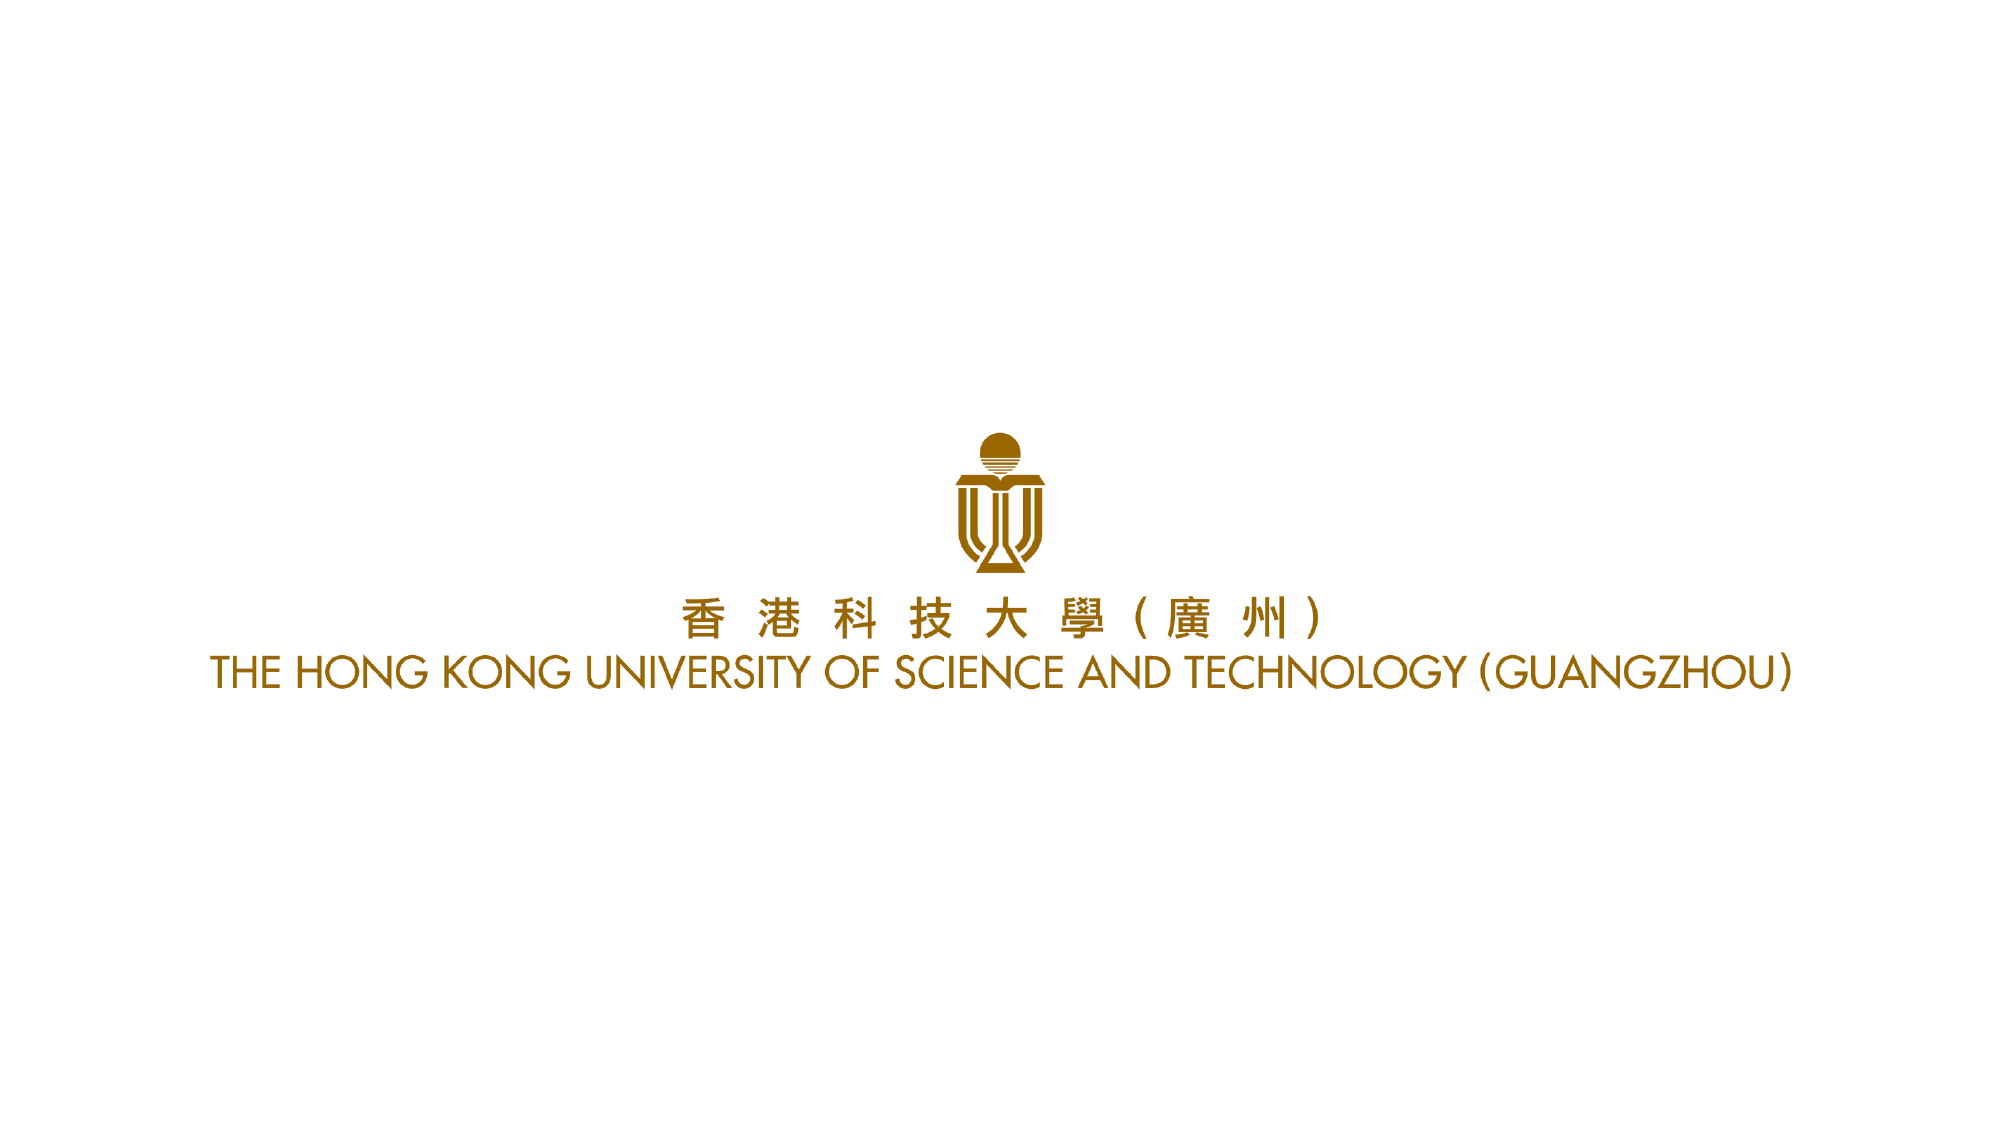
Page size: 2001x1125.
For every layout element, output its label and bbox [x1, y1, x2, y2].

picture [207, 431, 1793, 693]
